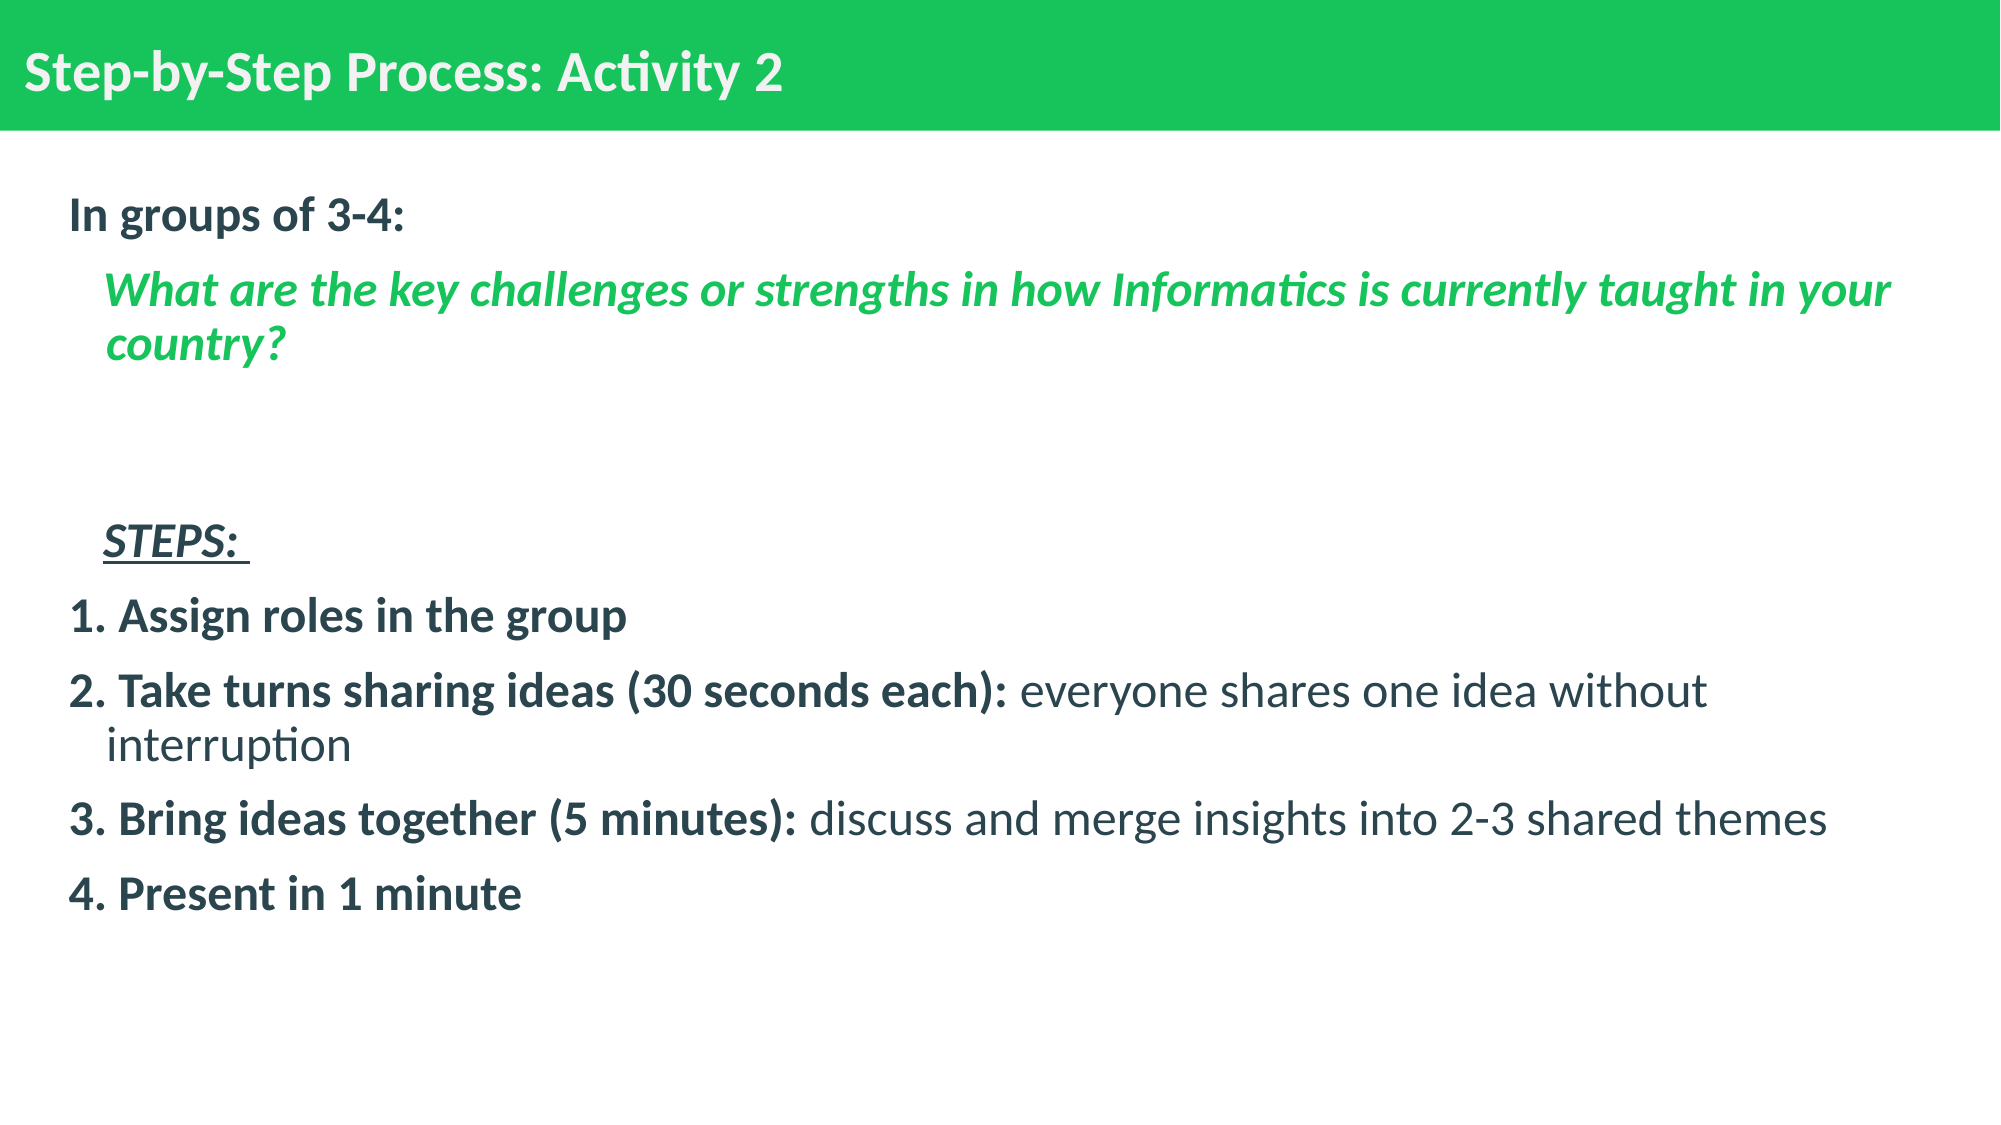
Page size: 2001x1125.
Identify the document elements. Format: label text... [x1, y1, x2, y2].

title Step-by-Step Process: Activity 2 [16, 13, 1976, 131]
list In groups of 3-4: What are the key challenges or strengths in how Informatics is currently taught in your country? STEPS: 1. Assign roles in the group 2. Take turns sharing ideas (30 seconds each): everyone shares one idea without interruption 3. Bring ideas together (5 minutes): discuss and merge insights into 2-3 shared themes 4. Present in 1 minute [16, 180, 1976, 1125]
